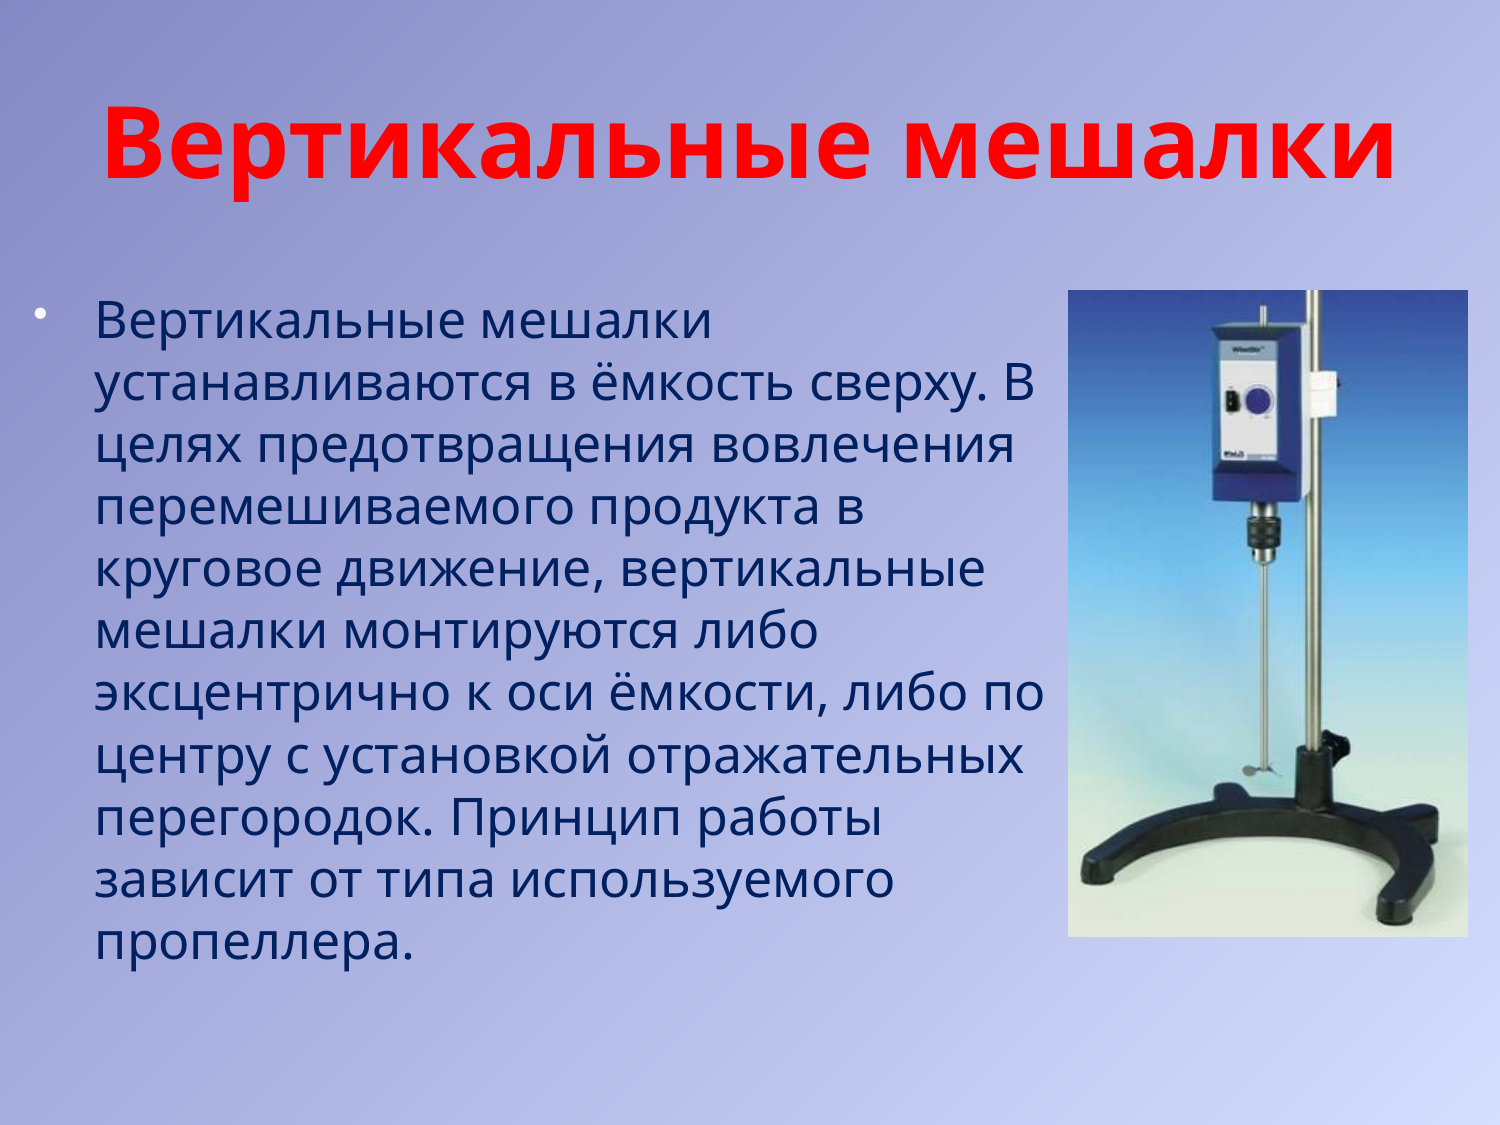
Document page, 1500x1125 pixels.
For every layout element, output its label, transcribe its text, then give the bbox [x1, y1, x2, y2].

picture [1068, 290, 1468, 937]
title Вертикальные мешалки [75, 45, 1425, 233]
list Вертикальные мешалки устанавливаются в ёмкость сверху. В целях предотвращения вовлечения перемешиваемого продукта в круговое движение, вертикальные мешалки монтируются либо эксцентрично к оси ёмкости, либо по центру с установкой отражательных перегородок. Принцип работы зависит от типа используемого пропеллера. [0, 278, 1064, 1035]
